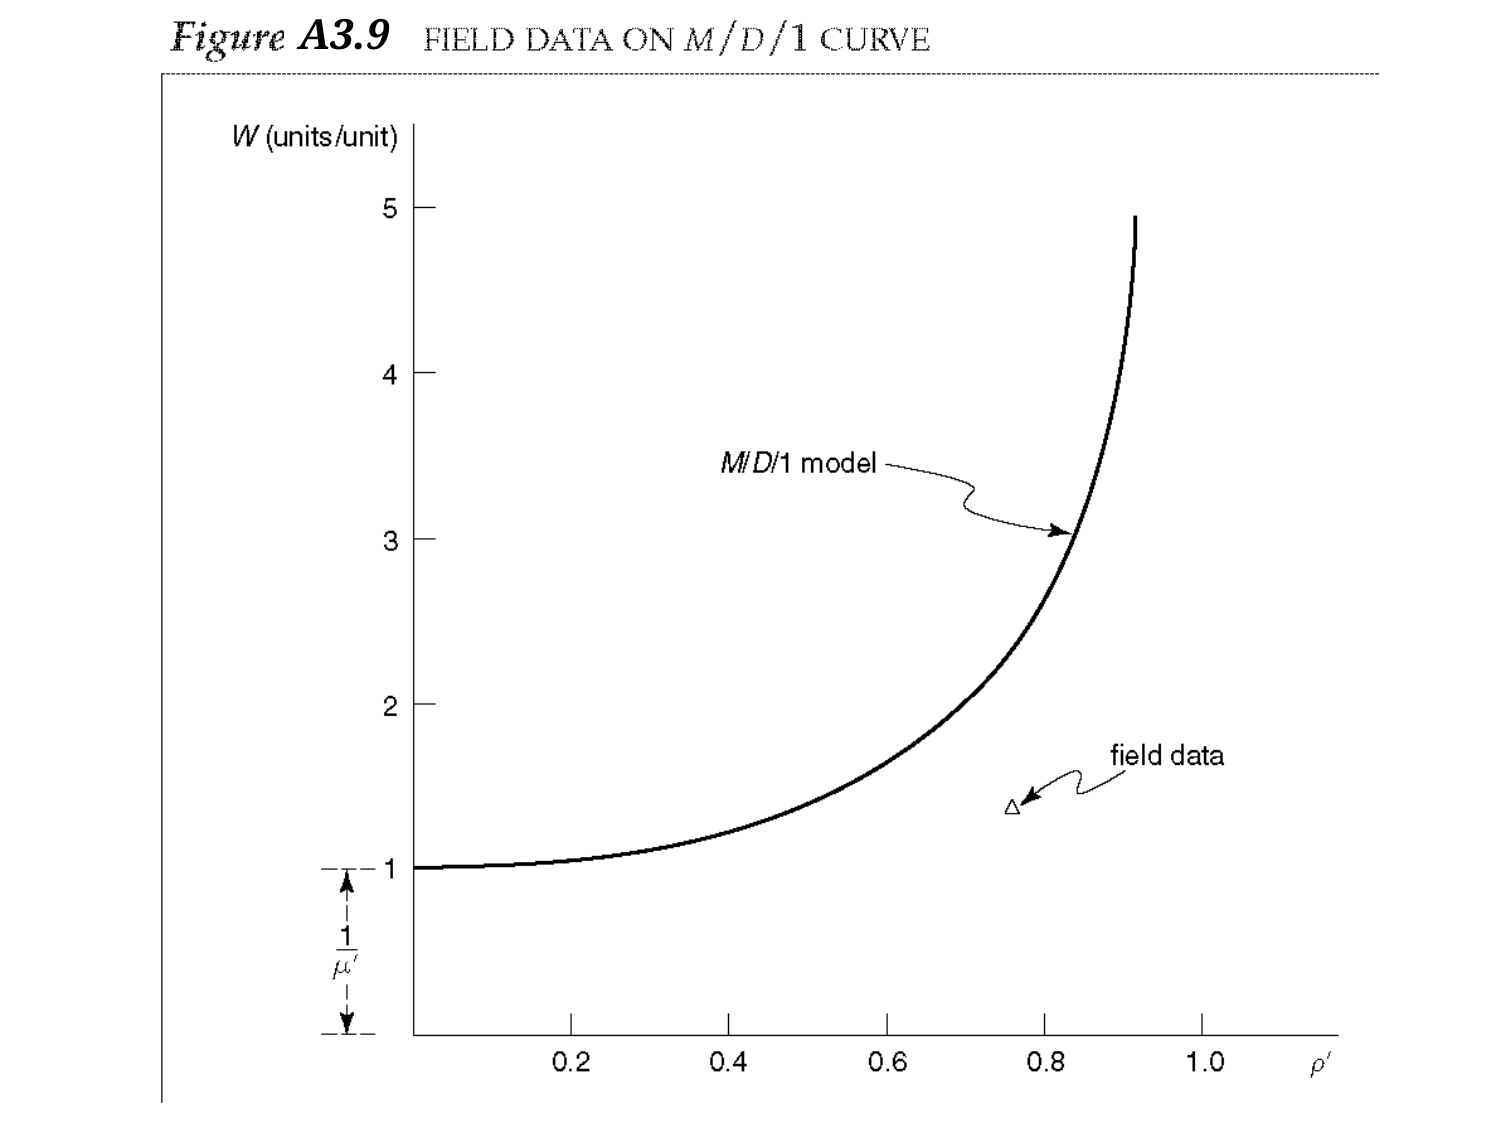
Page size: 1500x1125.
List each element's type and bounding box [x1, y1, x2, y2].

picture [149, 0, 1379, 1103]
